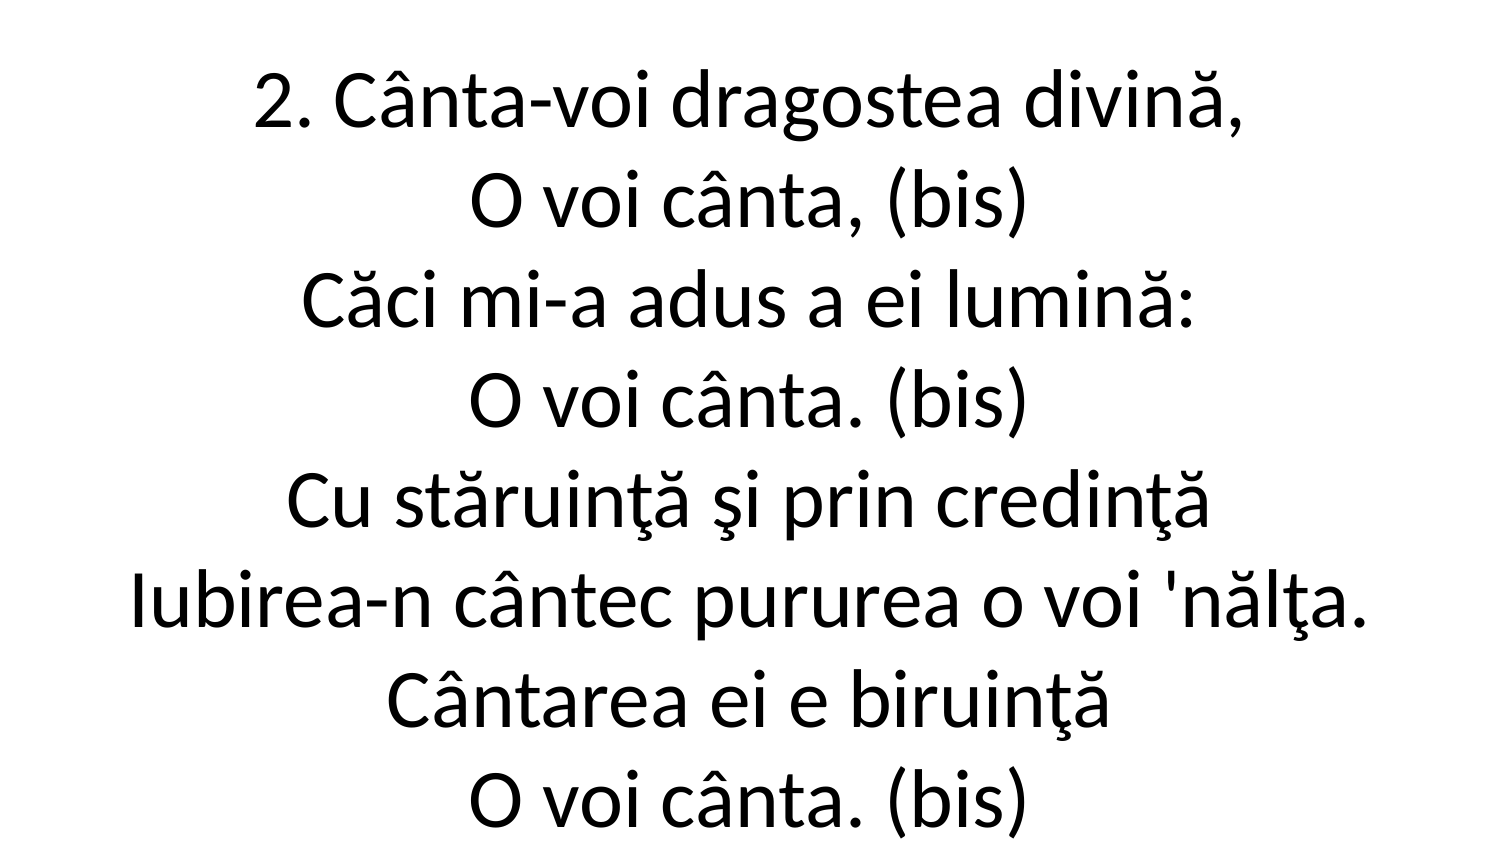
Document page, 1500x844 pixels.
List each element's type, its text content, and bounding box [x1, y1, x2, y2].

text_box 2. Cânta-voi dragostea divină, O voi cânta, (bis) Căci mi-a adus a ei lumină: O voi cânta. (bis) Cu stăruinţă şi prin credinţă Iubirea-n cântec pururea o voi 'nălţa. Cântarea ei e biruinţă O voi cânta. (bis) [113, 0, 1387, 844]
